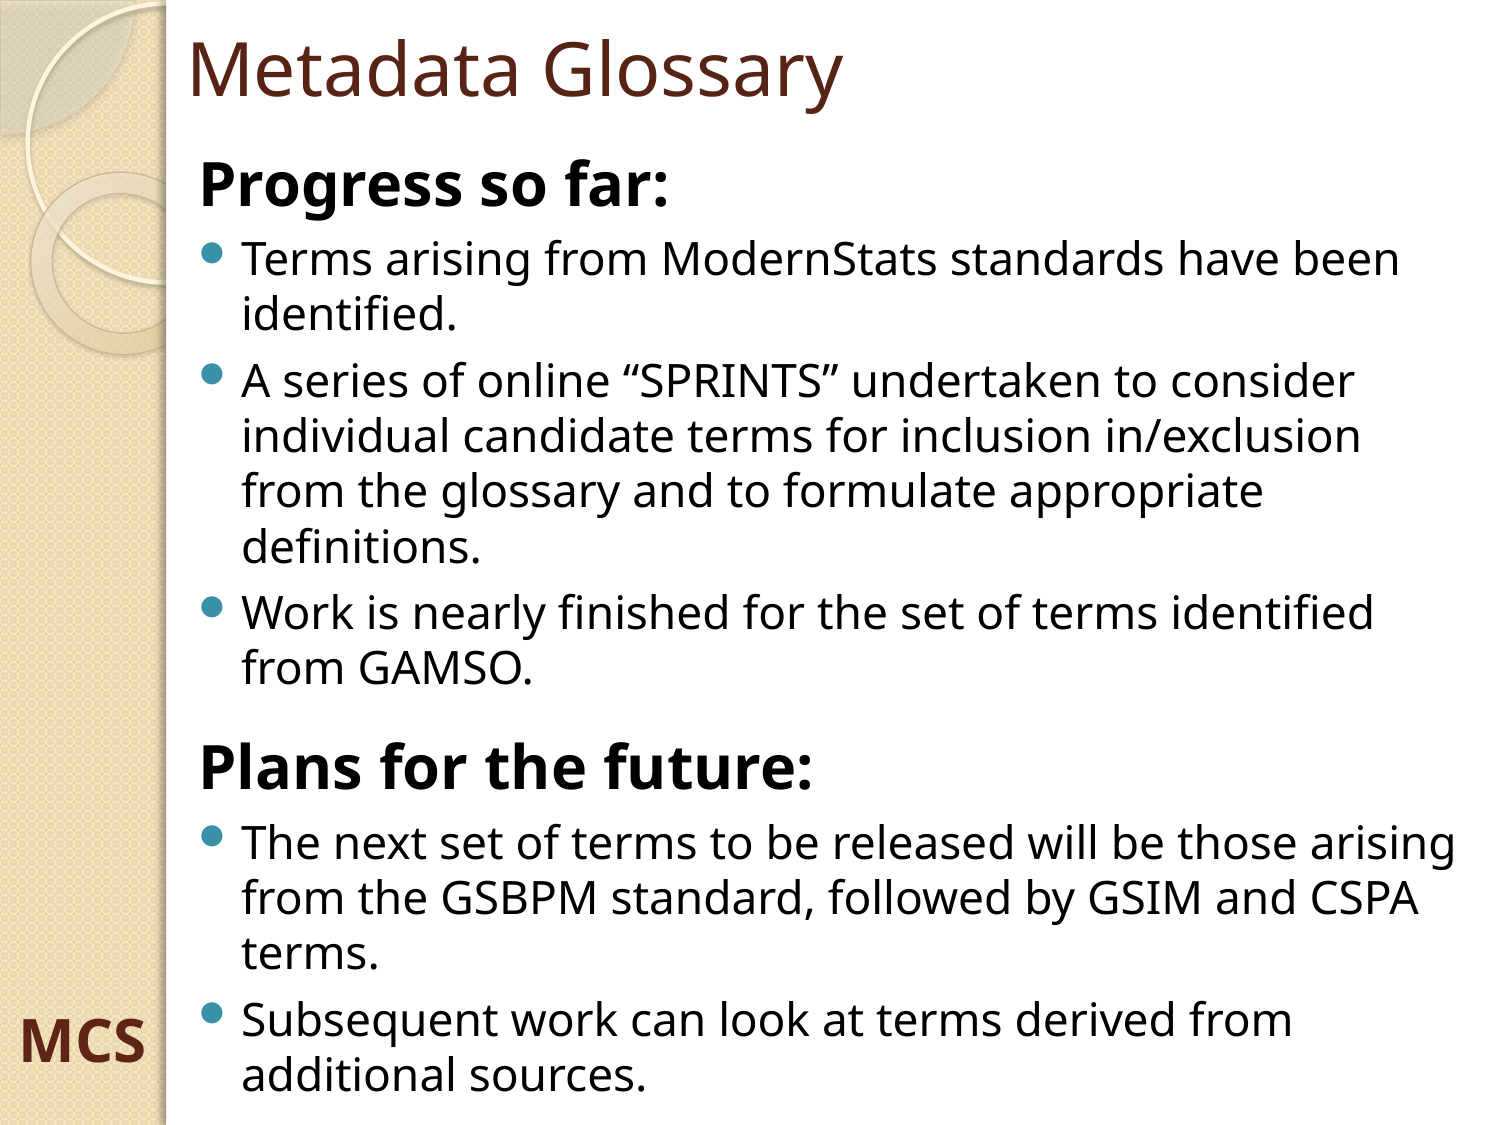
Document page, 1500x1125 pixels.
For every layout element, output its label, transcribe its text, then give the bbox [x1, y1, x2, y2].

text_box MCS [5, 952, 160, 1083]
list Progress so far: Terms arising from ModernStats standards have been identified. A series of online “SPRINTS” undertaken to consider individual candidate terms for inclusion in/exclusion from the glossary and to formulate appropriate definitions. Work is nearly finished for the set of terms identified from GAMSO. Plans for the future: The next set of terms to be released will be those arising from the GSBPM standard, followed by GSIM and CSPA terms. Subsequent work can look at terms derived from additional sources. [171, 137, 1483, 1114]
title Metadata Glossary [171, 7, 1442, 126]
